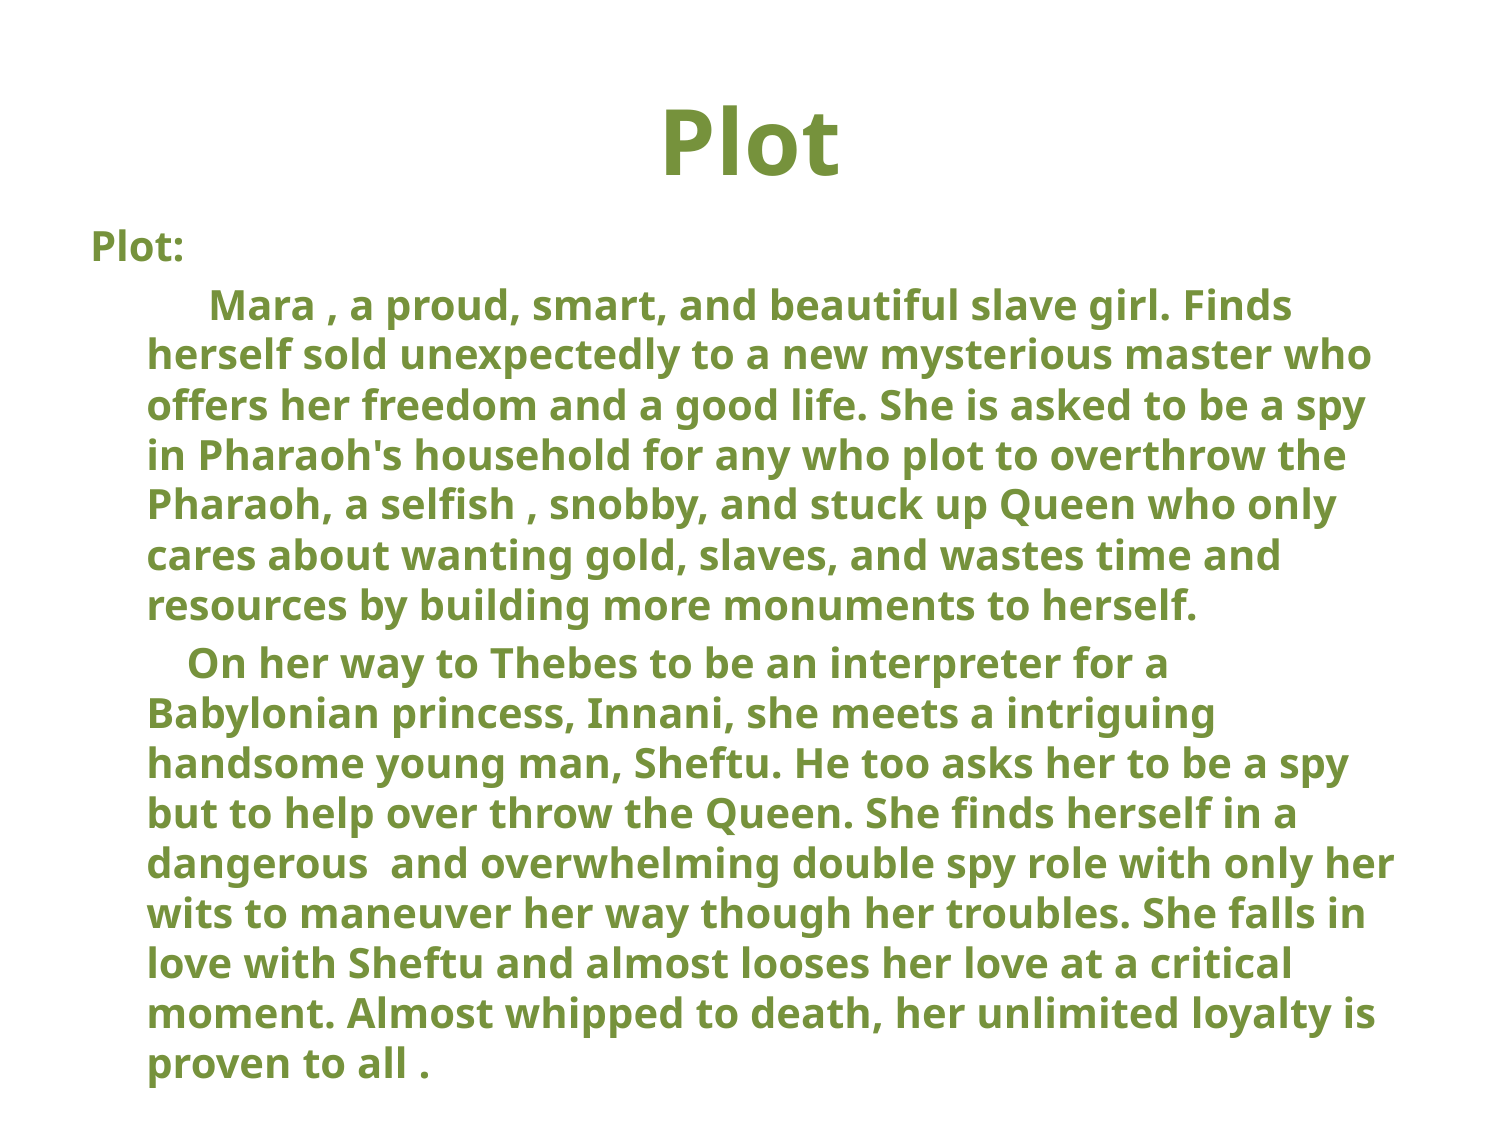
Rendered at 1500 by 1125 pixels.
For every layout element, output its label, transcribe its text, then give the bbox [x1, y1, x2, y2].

list Plot: Mara , a proud, smart, and beautiful slave girl. Finds herself sold unexpectedly to a new mysterious master who offers her freedom and a good life. She is asked to be a spy in Pharaoh's household for any who plot to overthrow the Pharaoh, a selfish , snobby, and stuck up Queen who only cares about wanting gold, slaves, and wastes time and resources by building more monuments to herself. On her way to Thebes to be an interpreter for a Babylonian princess, Innani, she meets a intriguing handsome young man, Sheftu. He too asks her to be a spy but to help over throw the Queen. She finds herself in a dangerous and overwhelming double spy role with only her wits to maneuver her way though her troubles. She falls in love with Sheftu and almost looses her love at a critical moment. Almost whipped to death, her unlimited loyalty is proven to all . [75, 212, 1425, 925]
title Plot [75, 45, 1425, 212]
